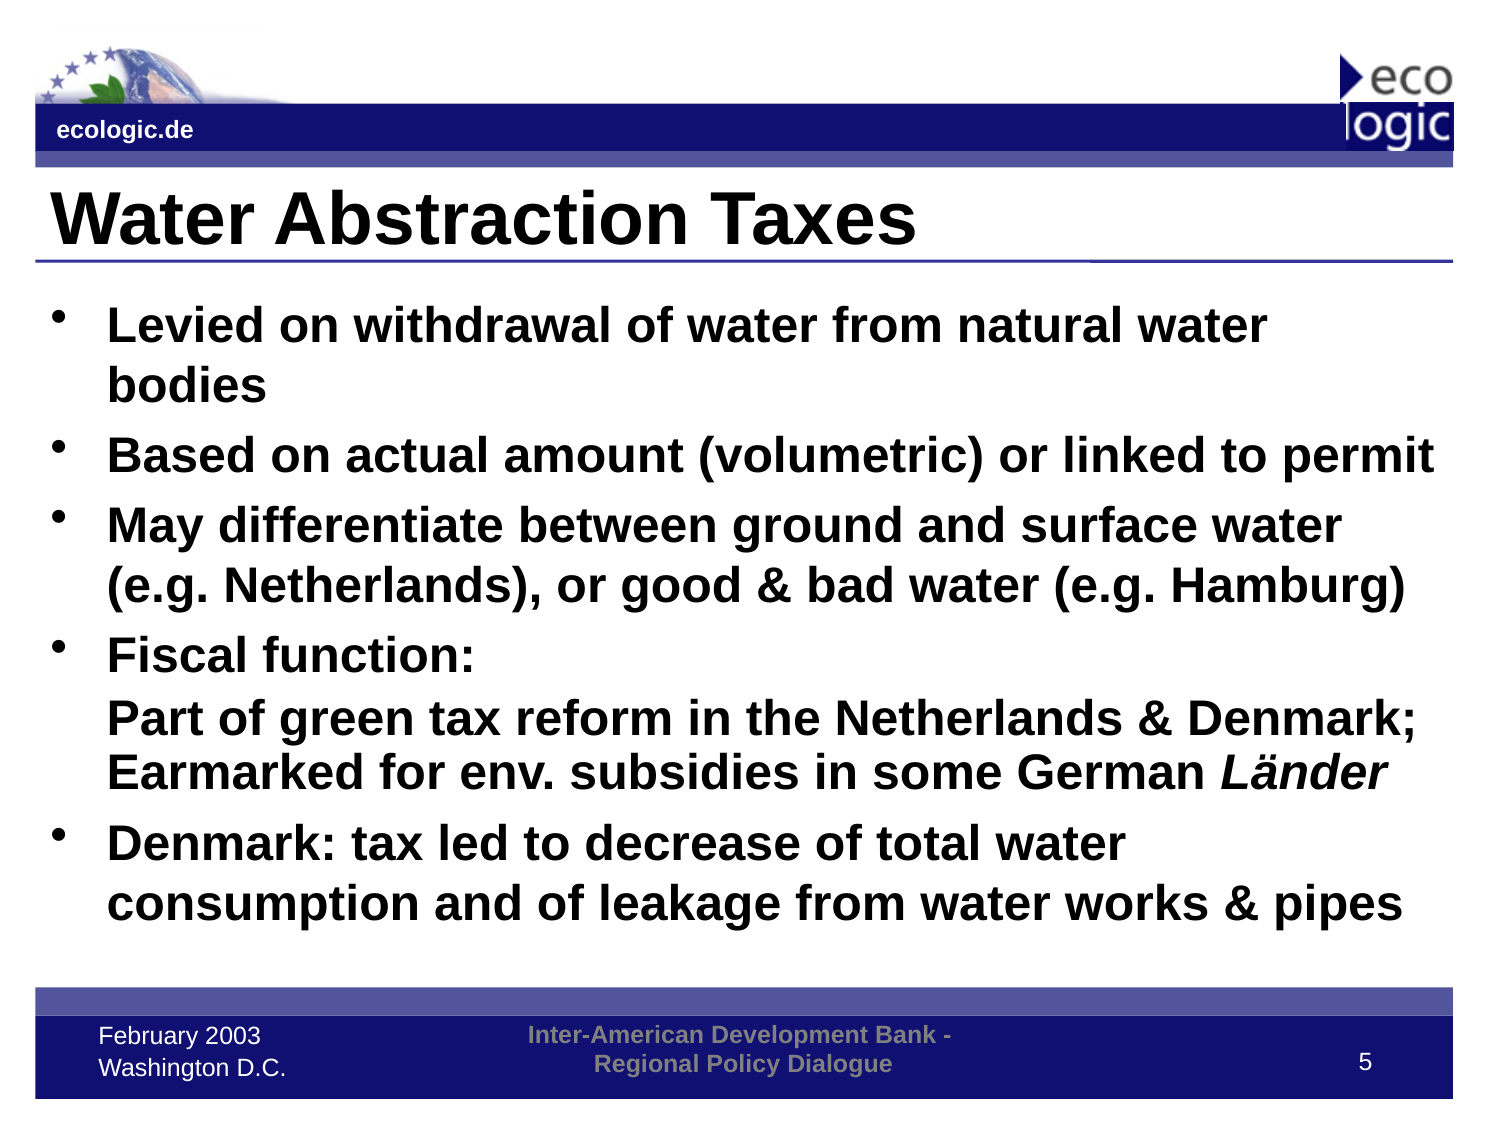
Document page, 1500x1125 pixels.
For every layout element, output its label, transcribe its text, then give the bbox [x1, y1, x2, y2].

picture [35, 30, 296, 103]
title Water Abstraction Taxes [34, 173, 1454, 256]
list Levied on withdrawal of water from natural water bodies Based on actual amount (volumetric) or linked to permit May differentiate between ground and surface water (e.g. Netherlands), or good & bad water (e.g. Hamburg) Fiscal function: Part of green tax reform in the Netherlands & Denmark; Earmarked for env. subsidies in some German Länder Denmark: tax led to decrease of total water consumption and of leakage from water works & pipes [35, 284, 1454, 951]
picture [1340, 52, 1454, 151]
slide_number 5 [1208, 1037, 1388, 1087]
